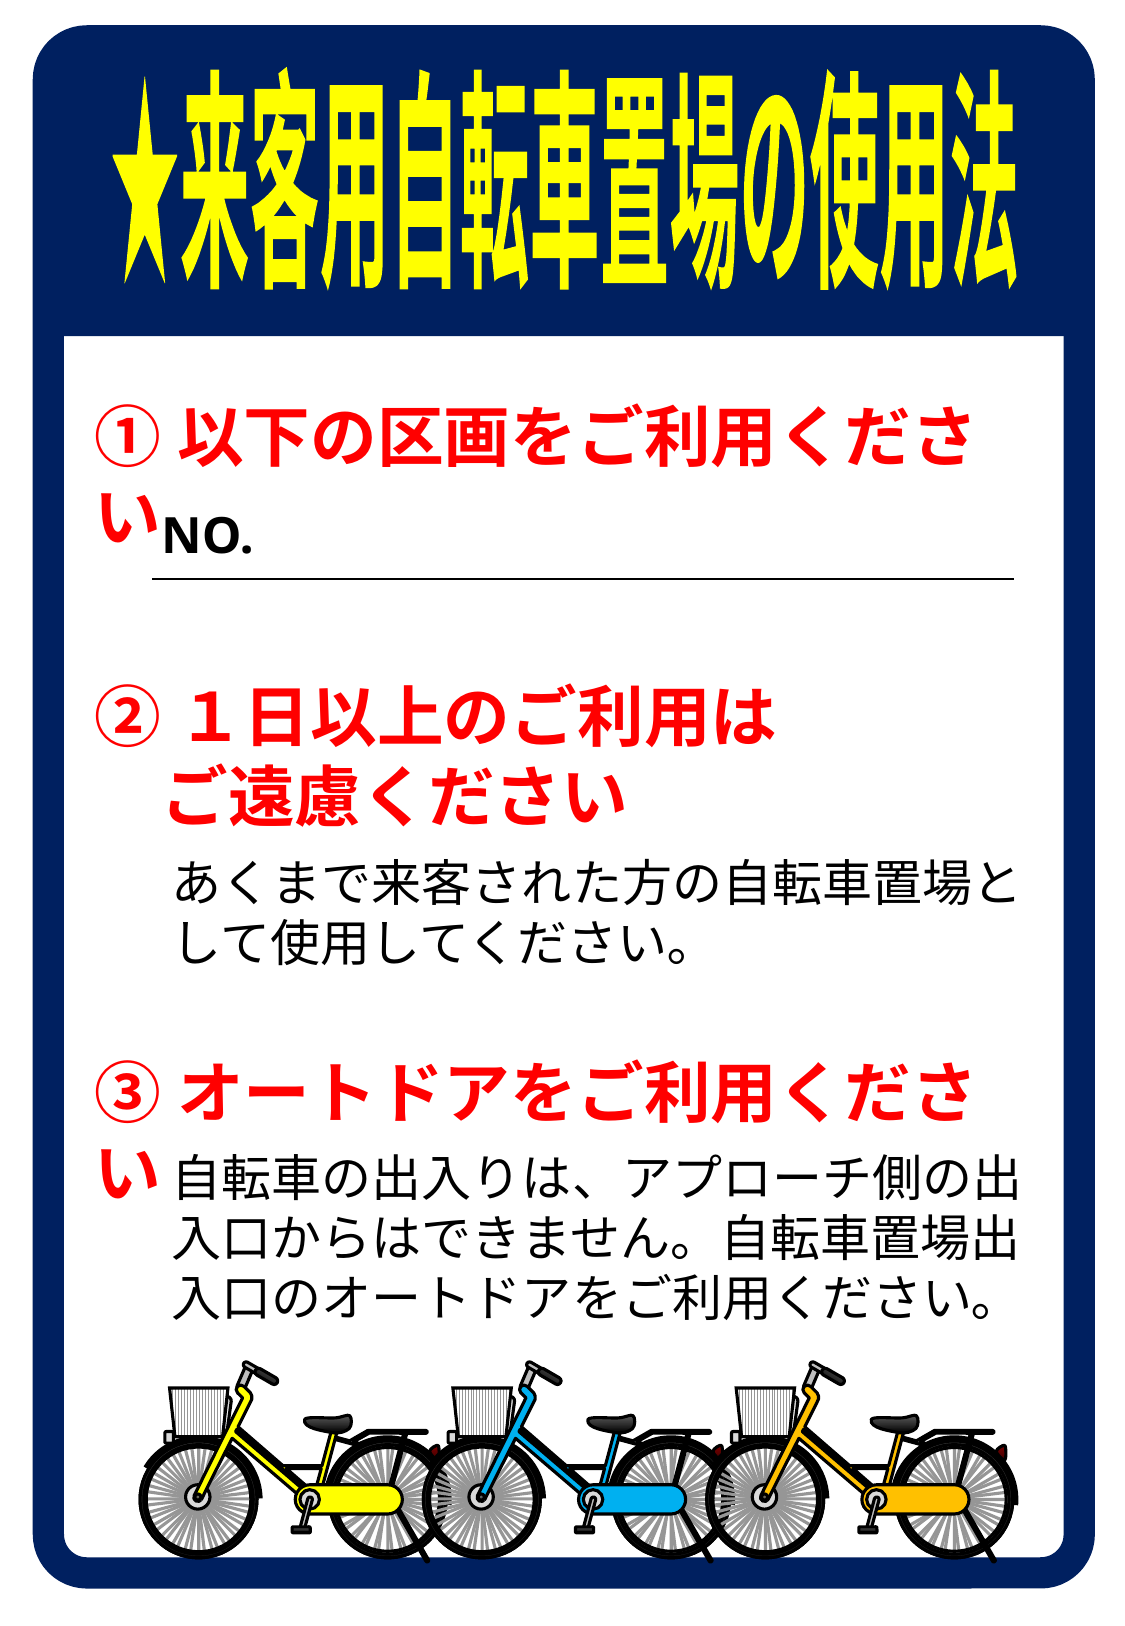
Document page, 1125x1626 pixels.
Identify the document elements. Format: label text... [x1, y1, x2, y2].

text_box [419, 1364, 701, 1567]
text_box [47, 44, 1089, 339]
text_box [46, 38, 1082, 1576]
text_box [135, 1364, 418, 1567]
text_box NO. [146, 496, 937, 572]
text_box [702, 1364, 1018, 1567]
text_box 自転車の出入りは、アプローチ側の出入口からはできません。自転車置場出入口のオートドアをご利用ください｡ [157, 1138, 1050, 1334]
text_box あくまで来客された方の自転車置場として使用してください｡ [157, 844, 1050, 980]
text_box ③オートドアをご利用ください [79, 1043, 1048, 1219]
text_box ①以下の区画をご利用ください [79, 387, 1048, 563]
text_box ②１日以上のご利用は ご遠慮ください [79, 667, 1048, 843]
